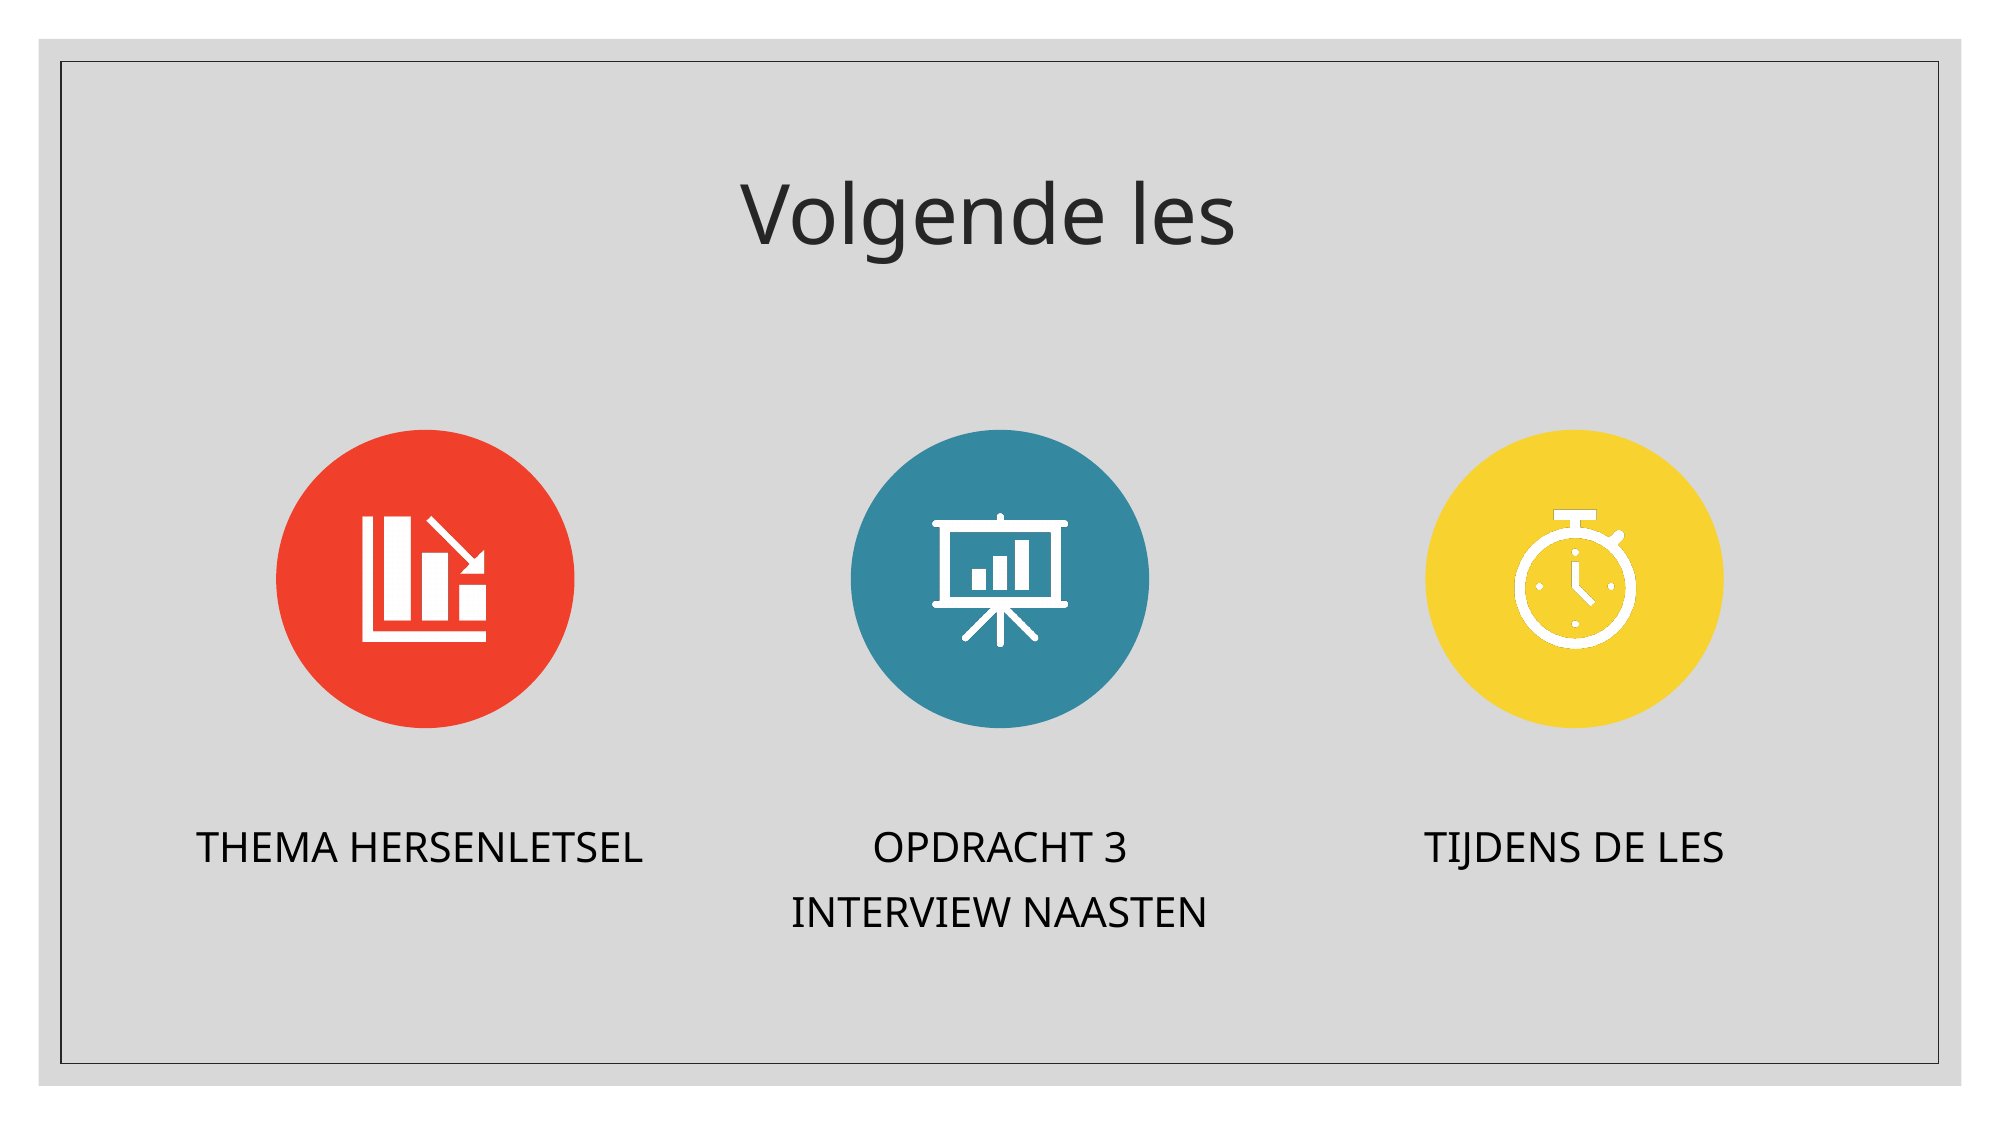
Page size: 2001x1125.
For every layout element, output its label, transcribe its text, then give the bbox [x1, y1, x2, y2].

title Volgende les [174, 105, 1825, 331]
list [174, 378, 1825, 991]
